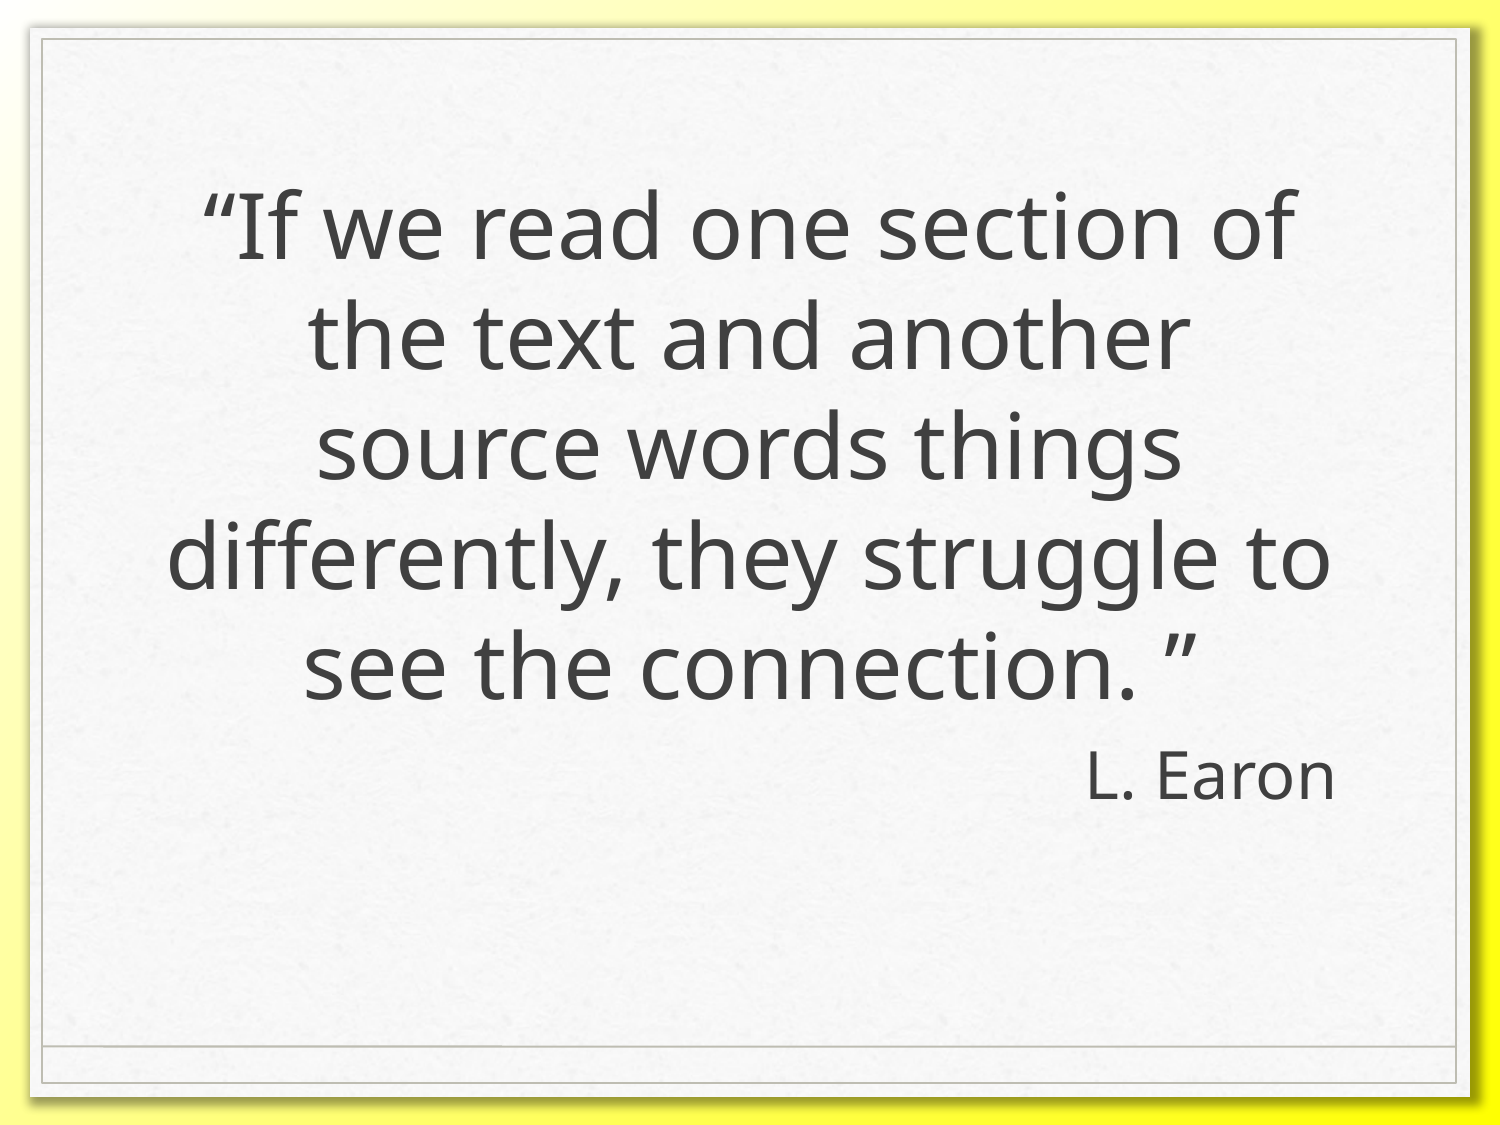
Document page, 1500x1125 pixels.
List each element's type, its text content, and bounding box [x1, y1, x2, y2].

title “If we read one section of the text and another source words things differently, they struggle to see the connection. ” [147, 450, 1353, 725]
picture [30, 28, 1470, 1097]
list L. Earon [147, 725, 1353, 972]
